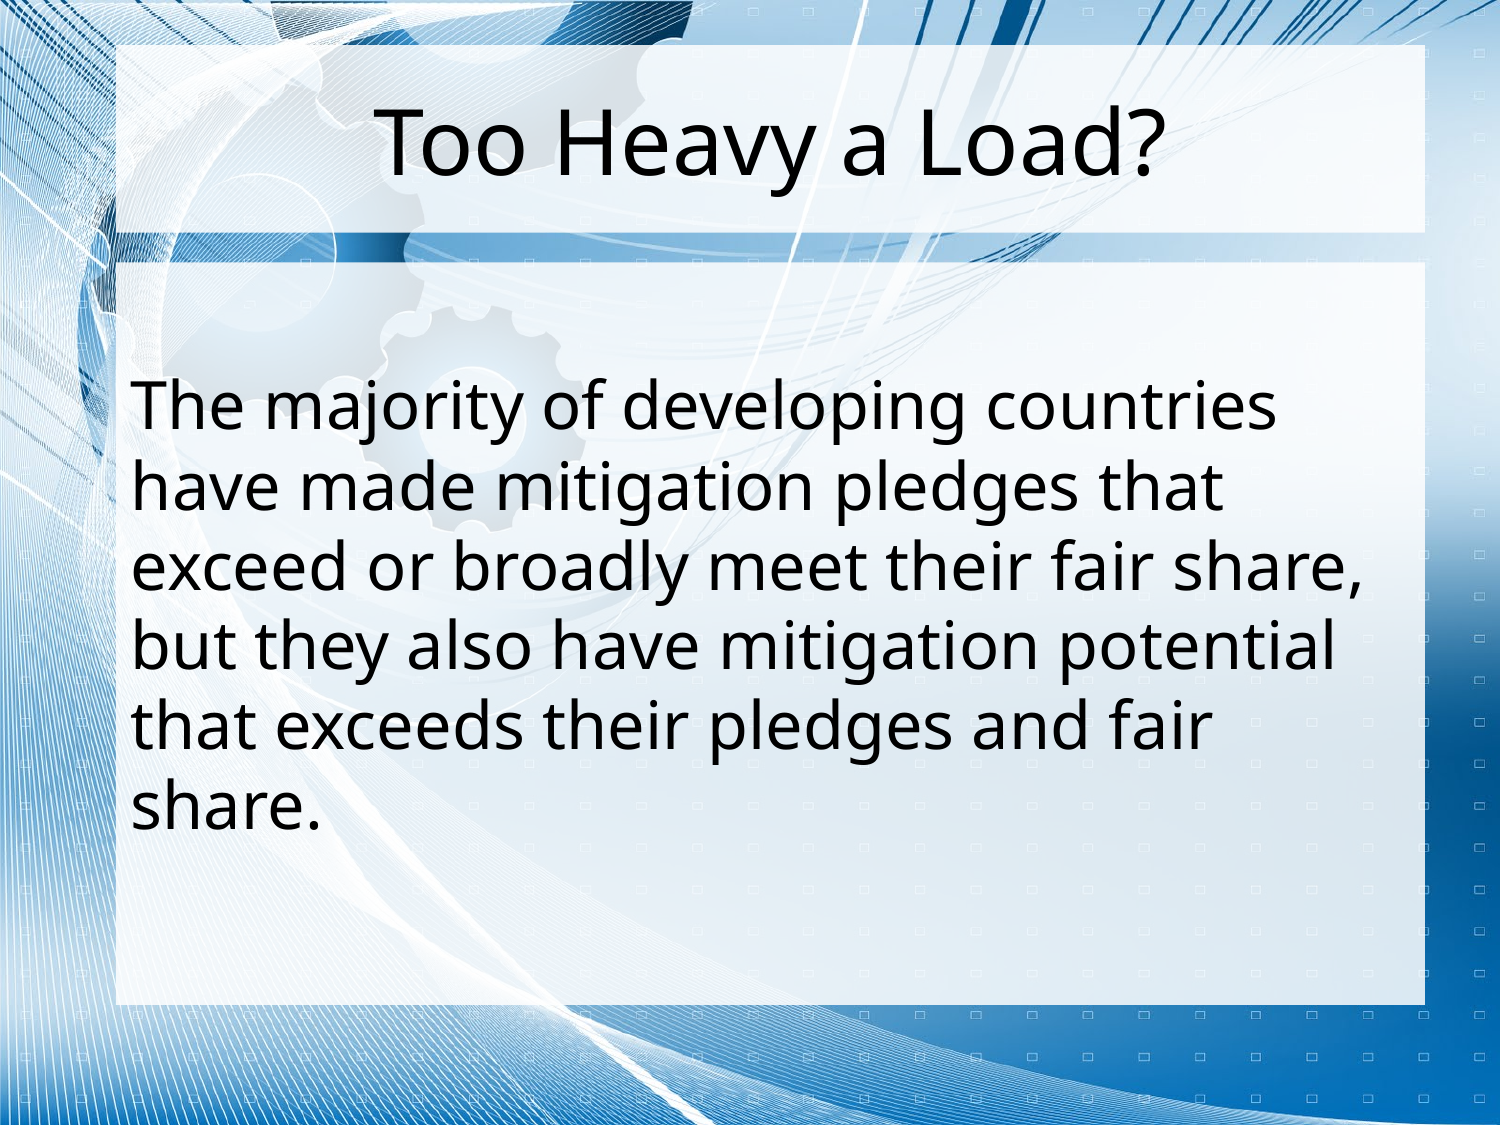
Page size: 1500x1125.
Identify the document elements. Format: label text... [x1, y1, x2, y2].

list The majority of developing countries have made mitigation pledges that exceed or broadly meet their fair share, but they also have mitigation potential that exceeds their pledges and fair share. [115, 262, 1425, 1005]
picture [0, 0, 1500, 1125]
title Too Heavy a Load? [115, 45, 1425, 233]
